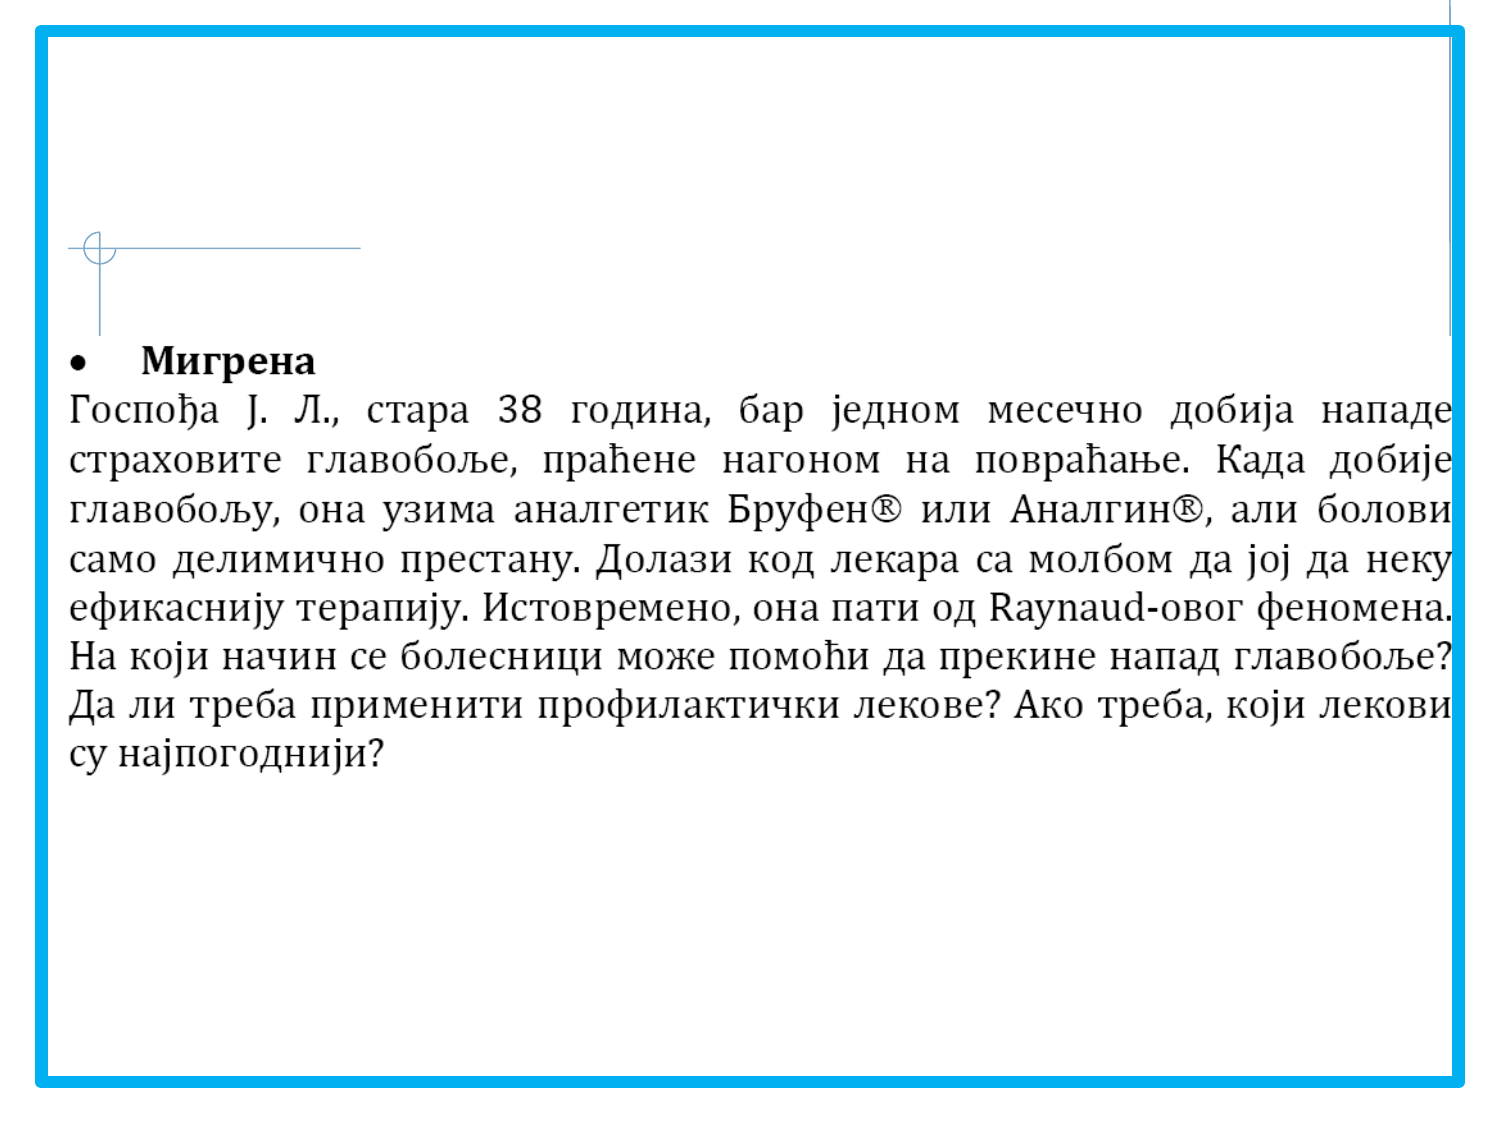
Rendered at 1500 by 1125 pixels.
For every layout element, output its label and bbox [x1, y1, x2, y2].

picture [52, 336, 1451, 778]
text_box [41, 30, 1459, 1083]
